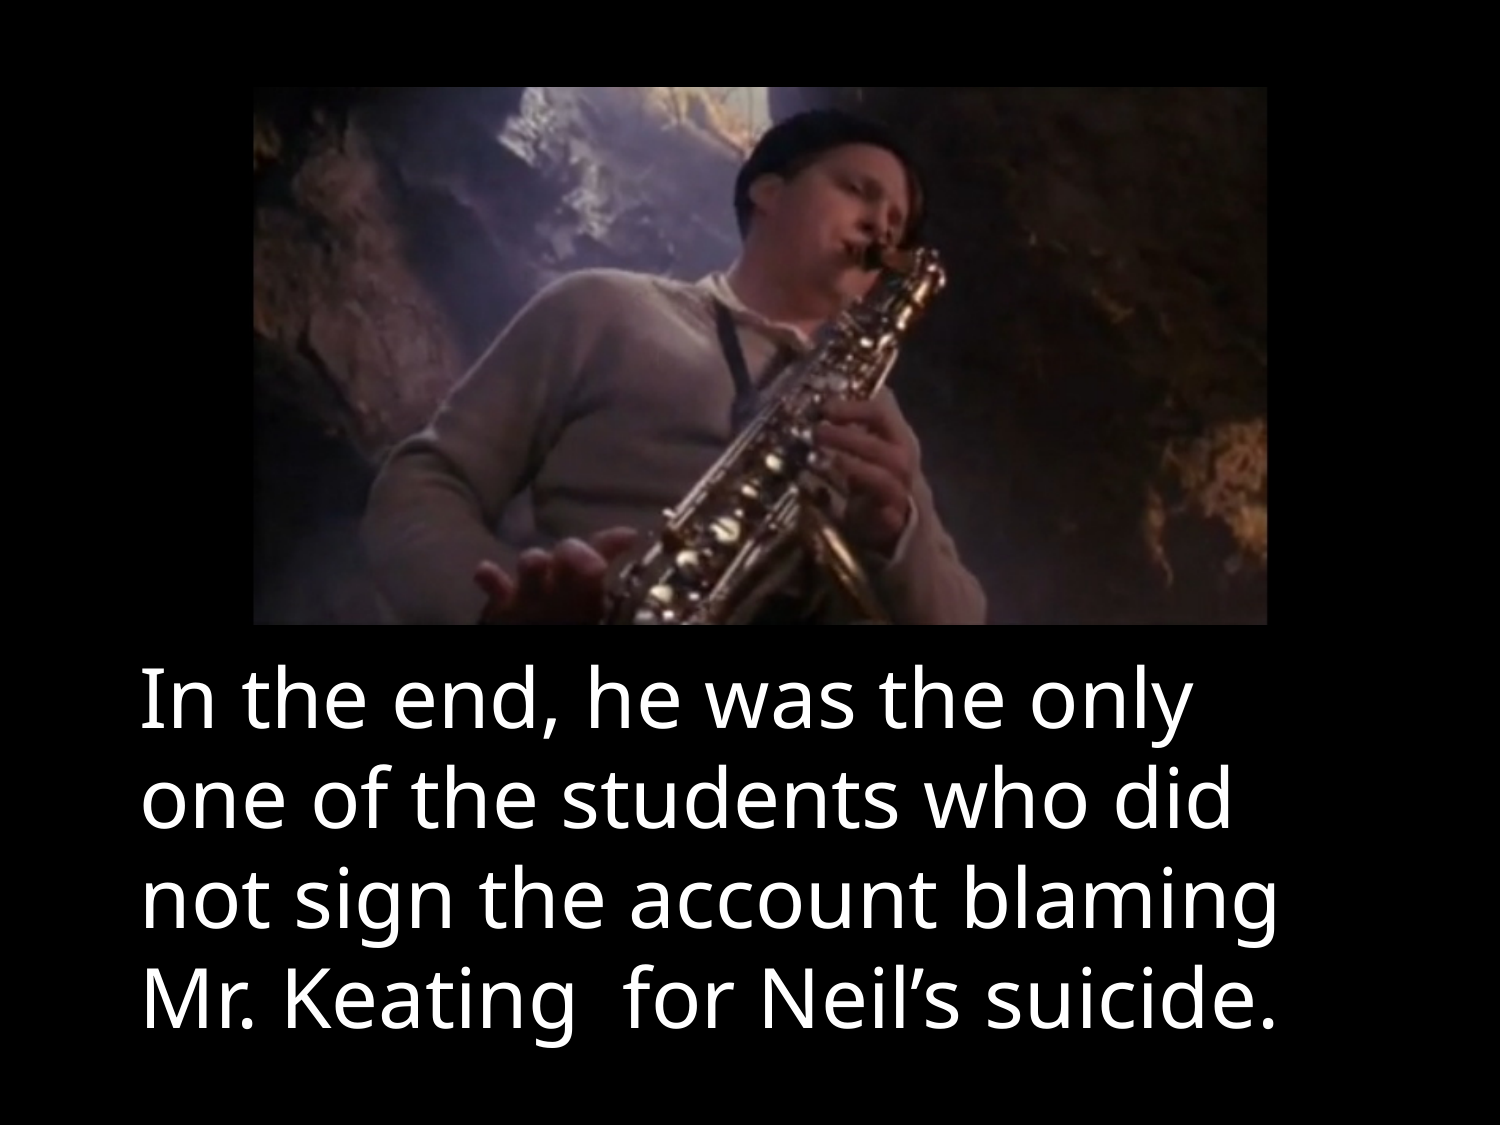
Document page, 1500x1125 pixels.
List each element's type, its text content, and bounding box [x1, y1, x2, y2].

text_box In the end, he was the only one of the students who did not sign the account blaming Mr. Keating for Neil’s suicide. [125, 637, 1350, 1053]
picture [249, 87, 1269, 626]
